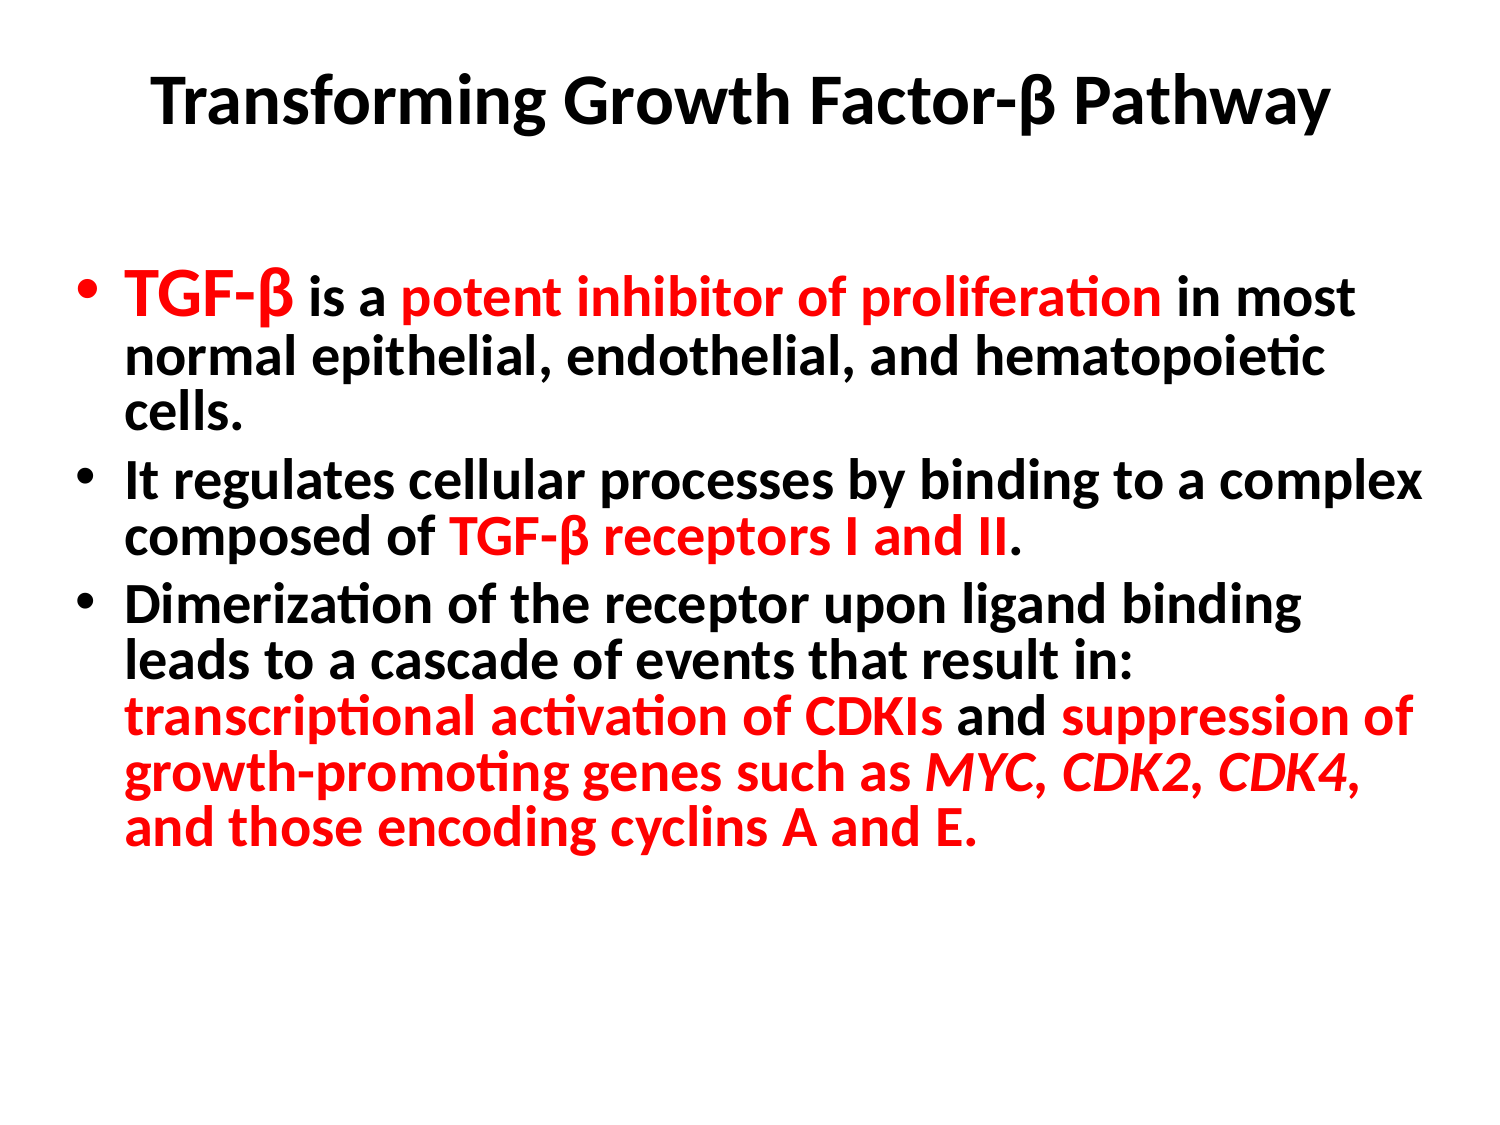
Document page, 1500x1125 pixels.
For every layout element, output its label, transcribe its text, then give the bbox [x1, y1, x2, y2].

list TGF-β is a potent inhibitor of proliferation in most normal epithelial, endothelial, and hematopoietic cells. It regulates cellular processes by binding to a complex composed of TGF-β receptors I and II. Dimerization of the receptor upon ligand binding leads to a cascade of events that result in: transcriptional activation of CDKIs and suppression of growth-promoting genes such as MYC, CDK2, CDK4, and those encoding cyclins A and E. [75, 262, 1425, 1005]
title Transforming Growth Factor-β Pathway [75, 45, 1425, 233]
